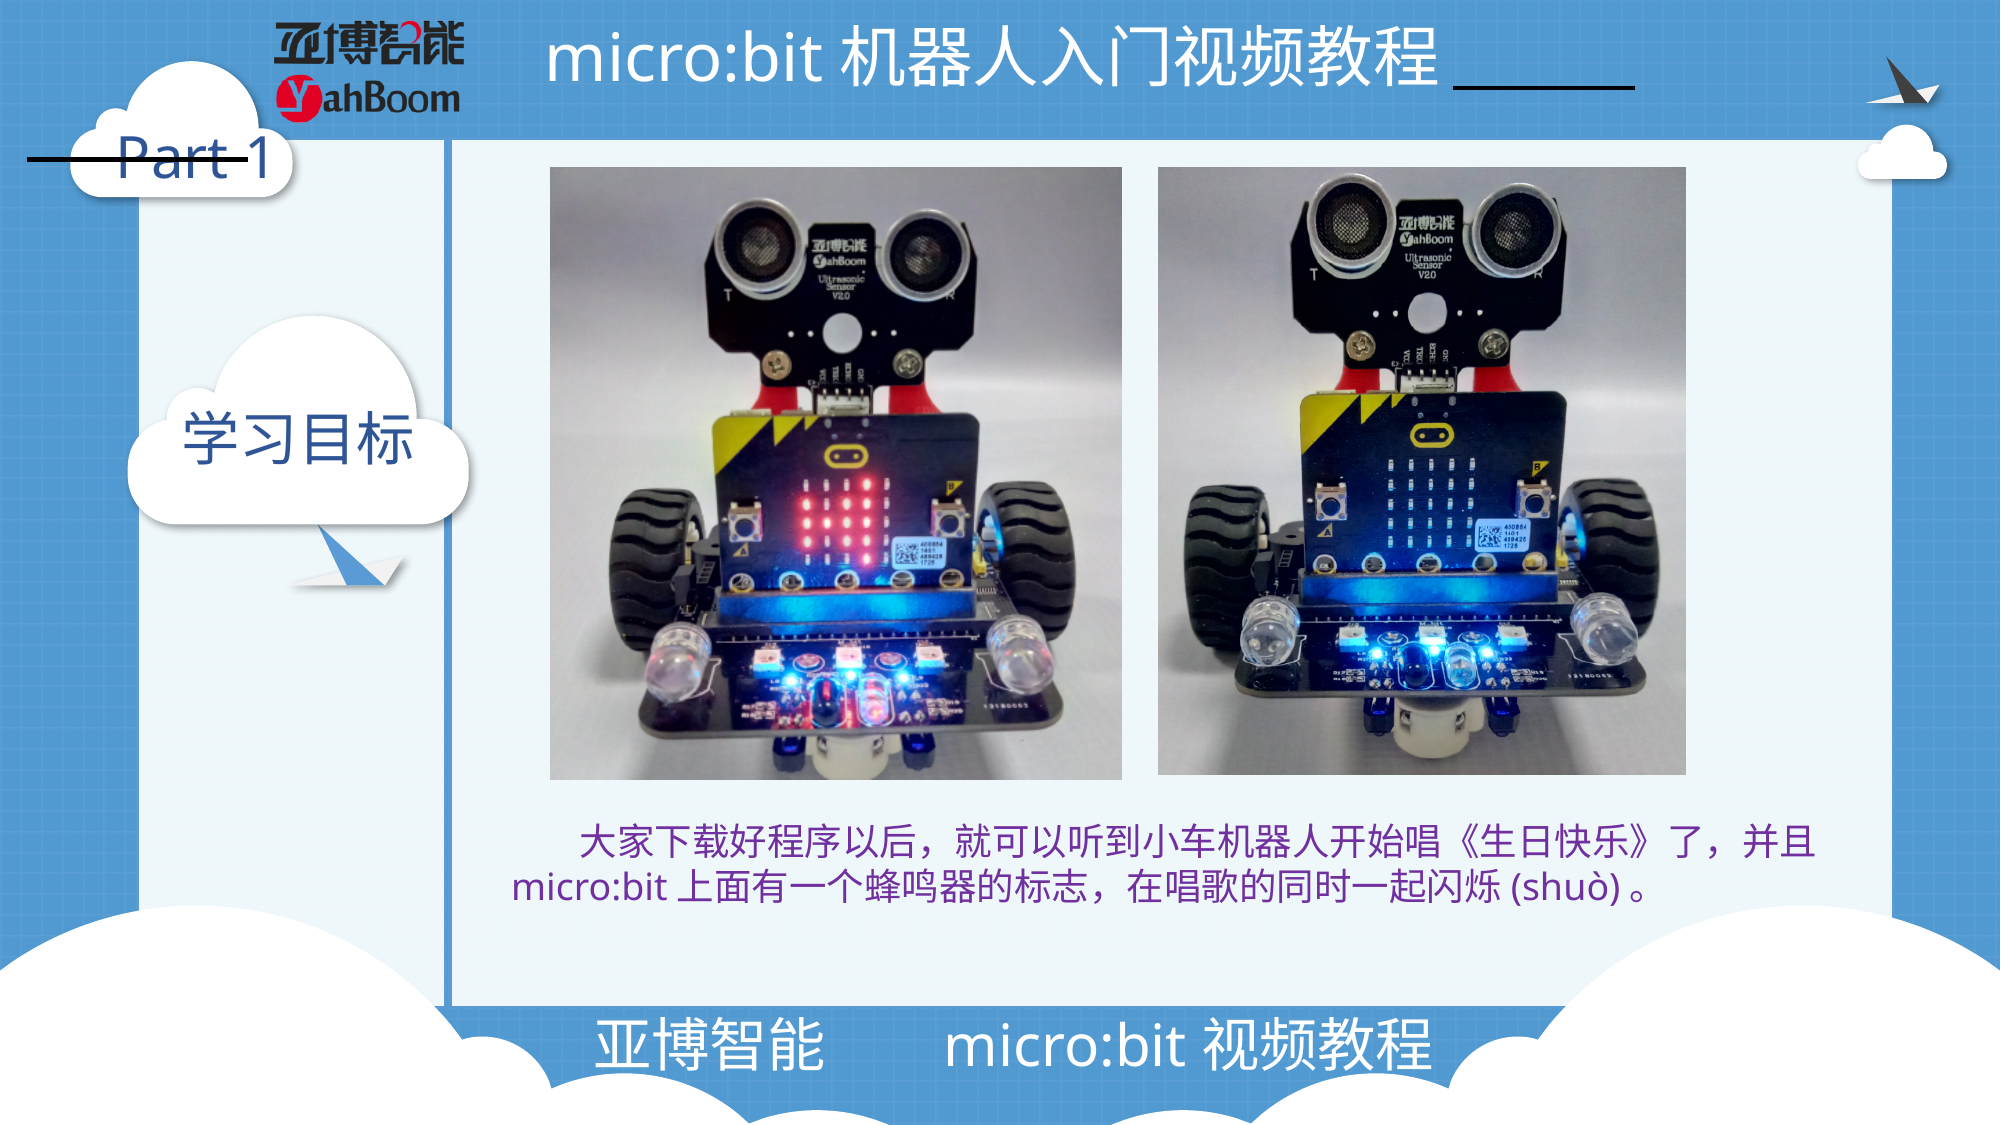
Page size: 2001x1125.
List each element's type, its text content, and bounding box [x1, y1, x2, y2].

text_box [284, 525, 404, 586]
text_box micro:bit机器人入门视频教程 [12, 7, 1660, 173]
text_box 亚博智能 micro:bit视频教程 [1111, 959, 2000, 1125]
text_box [127, 315, 469, 525]
text_box 大家下载好程序以后，就可以听到小车机器人开始唱《生日快乐》了，并且micro:bit上面有一个蜂鸣器的标志，在唱歌的同时一起闪烁(shuò)。 [496, 811, 1843, 916]
text_box Part 1 [100, 173, 292, 198]
picture [550, 167, 1122, 780]
picture [1158, 167, 1686, 775]
text_box 亚博智能 micro:bit视频教程 [0, 959, 889, 1125]
picture [266, 7, 469, 133]
